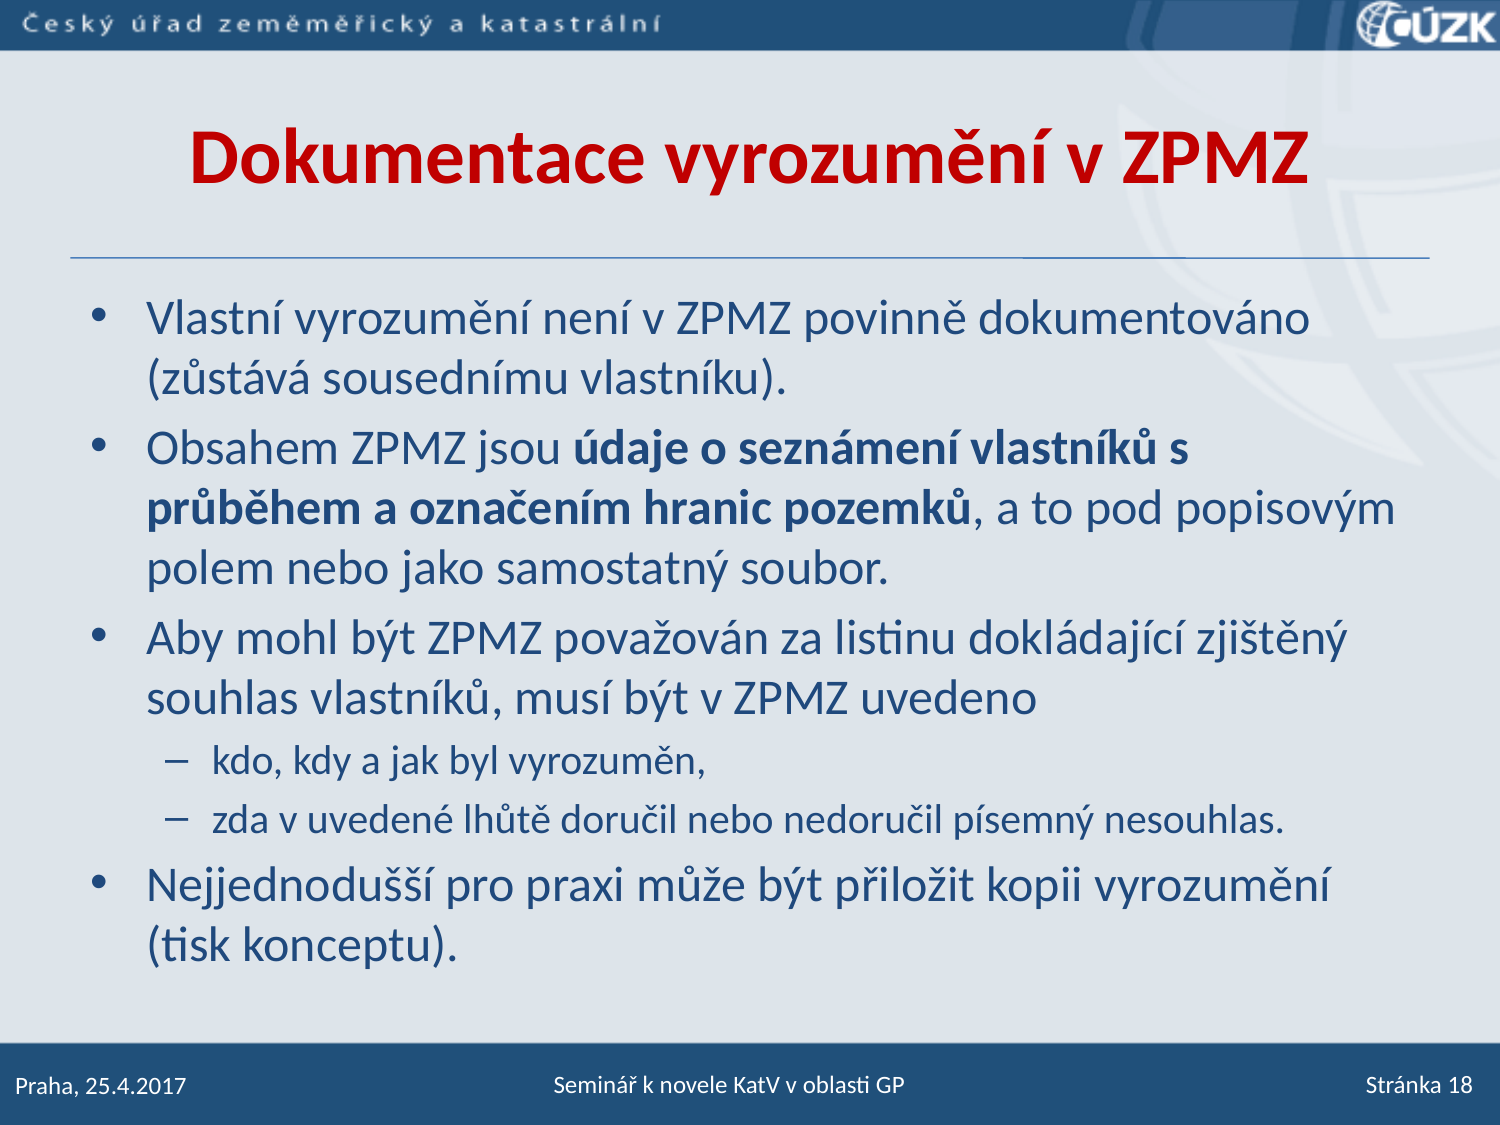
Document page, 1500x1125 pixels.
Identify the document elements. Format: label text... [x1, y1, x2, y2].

footer Seminář k novele KatV v oblasti GP [492, 1053, 968, 1114]
slide_number Stránka 18 [1138, 1053, 1489, 1114]
title Dokumentace vyrozumění v ZPMZ [75, 58, 1425, 247]
list Vlastní vyrozumění není v ZPMZ povinně dokumentováno (zůstává sousednímu vlastníku). Obsahem ZPMZ jsou údaje o seznámení vlastníků s průběhem a označením hranic pozemků, a to pod popisovým polem nebo jako samostatný soubor. Aby mohl být ZPMZ považován za listinu dokládající zjištěný souhlas vlastníků, musí být v ZPMZ uvedeno kdo, kdy a jak byl vyrozuměn, zda v uvedené lhůtě doručil nebo nedoručil písemný nesouhlas. Nejjednodušší pro praxi může být přiložit kopii vyrozumění (tisk konceptu). [75, 277, 1425, 1020]
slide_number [0, 1054, 350, 1115]
picture [0, 0, 1500, 1125]
